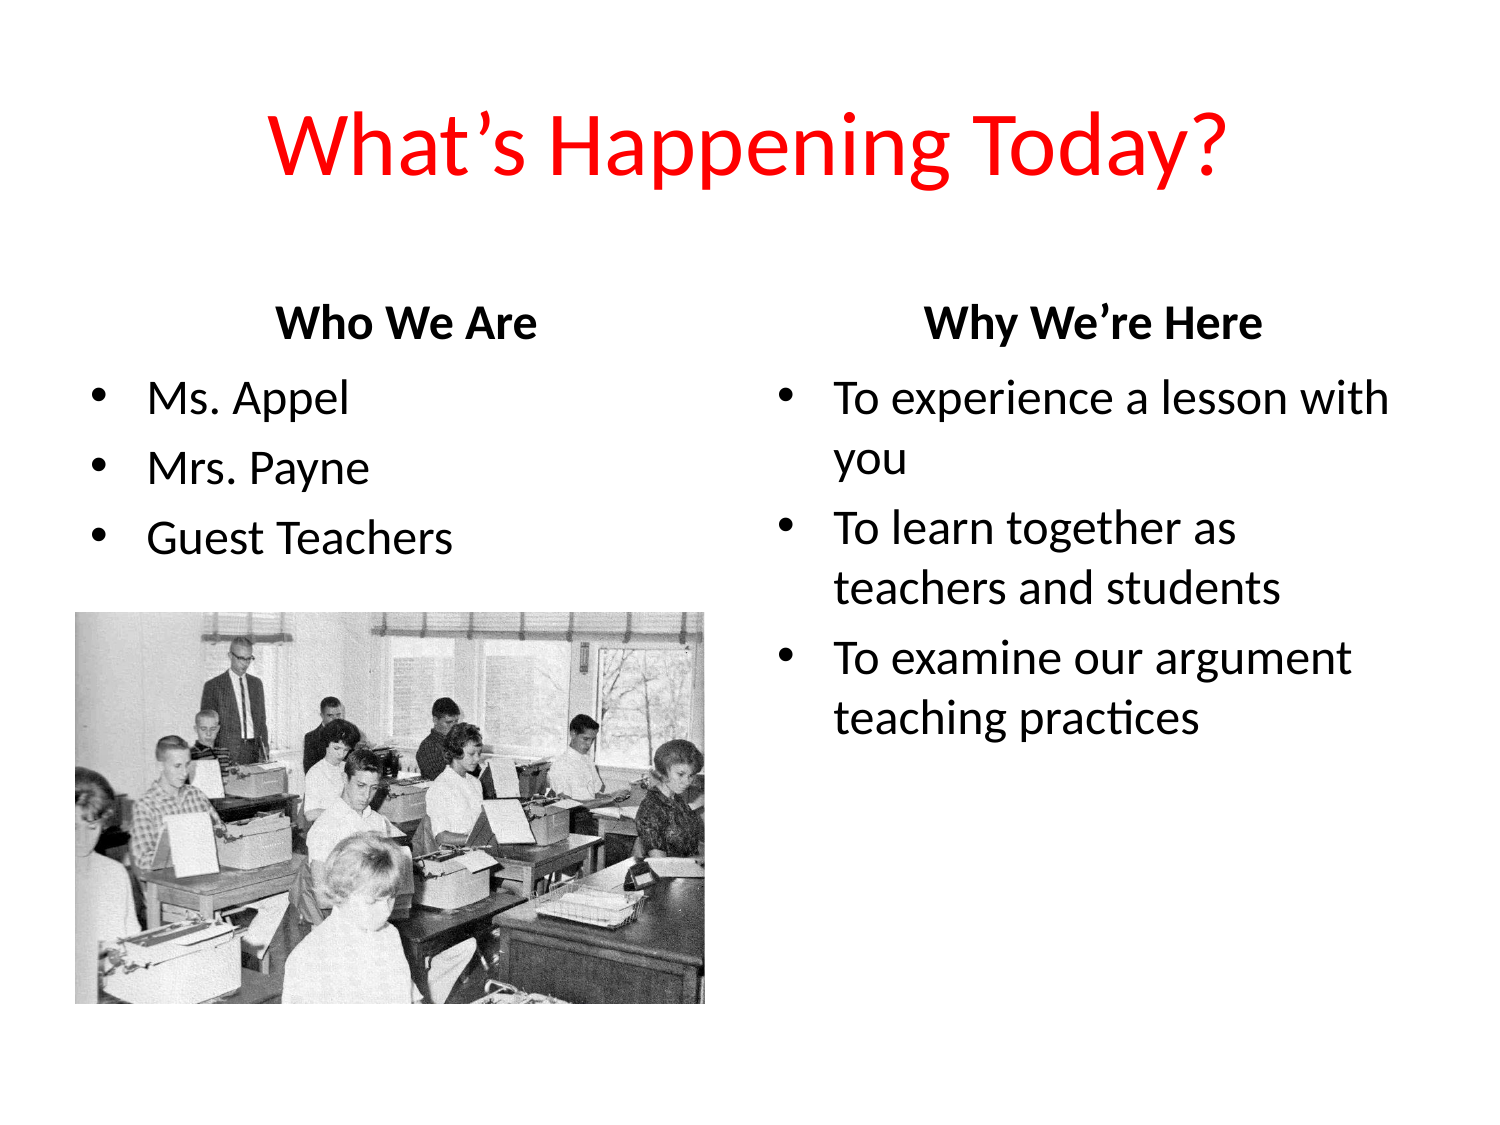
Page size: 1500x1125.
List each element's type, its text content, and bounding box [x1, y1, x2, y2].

list Who We Are [75, 251, 738, 356]
title What’s Happening Today? [75, 45, 1425, 233]
list To experience a lesson with you To learn together as teachers and students To examine our argument teaching practices [761, 356, 1425, 1005]
list Why We’re Here [761, 251, 1425, 356]
list Ms. Appel Mrs. Payne Guest Teachers [75, 356, 738, 1005]
picture [74, 612, 705, 1005]
